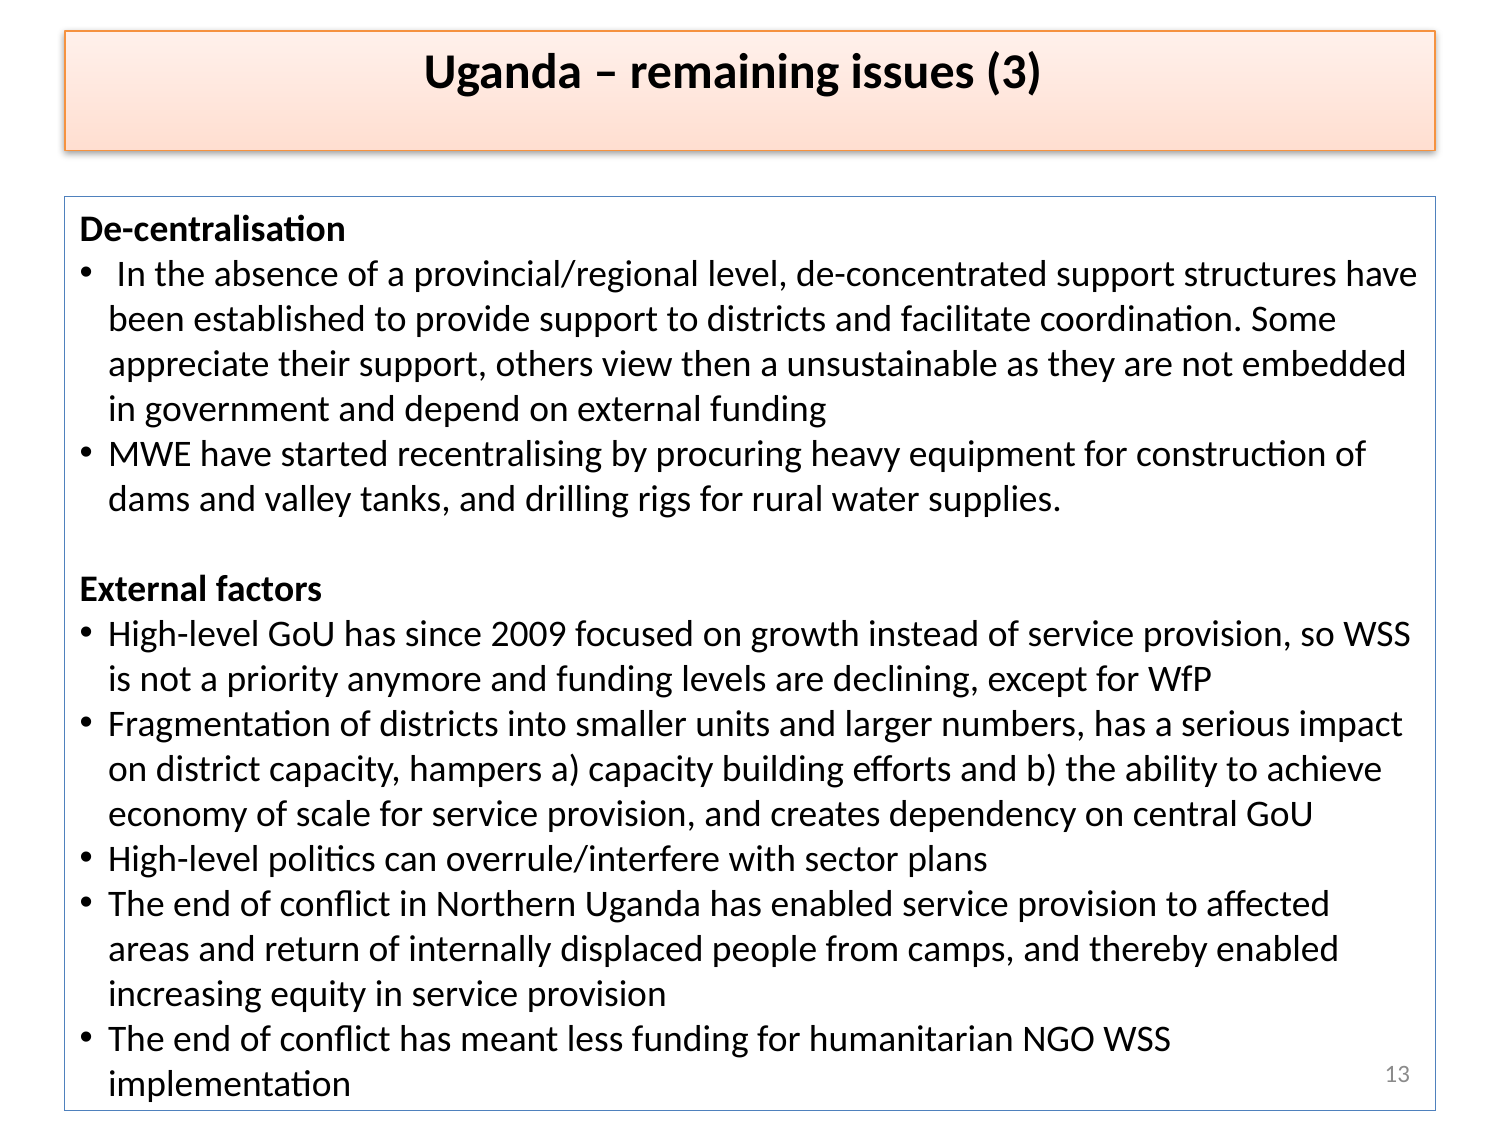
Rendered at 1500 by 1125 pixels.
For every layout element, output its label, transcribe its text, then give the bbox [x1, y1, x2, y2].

text_box De-centralisation In the absence of a provincial/regional level, de-concentrated support structures have been established to provide support to districts and facilitate coordination. Some appreciate their support, others view then a unsustainable as they are not embedded in government and depend on external funding MWE have started recentralising by procuring heavy equipment for construction of dams and valley tanks, and drilling rigs for rural water supplies. External factors High-level GoU has since 2009 focused on growth instead of service provision, so WSS is not a priority anymore and funding levels are declining, except for WfP Fragmentation of districts into smaller units and larger numbers, has a serious impact on district capacity, hampers a) capacity building efforts and b) the ability to achieve economy of scale for service provision, and creates dependency on central GoU High-level politics can overrule/interfere with sector plans The end of conflict in Northern Uganda has enabled service provision to affected areas and return of internally displaced people from camps, and thereby enabled increasing equity in service provision The end of conflict has meant less funding for humanitarian NGO WSS implementation [64, 196, 1436, 1111]
text_box Uganda – remaining issues (3) [64, 30, 1436, 151]
slide_number 13 [1074, 1042, 1425, 1103]
